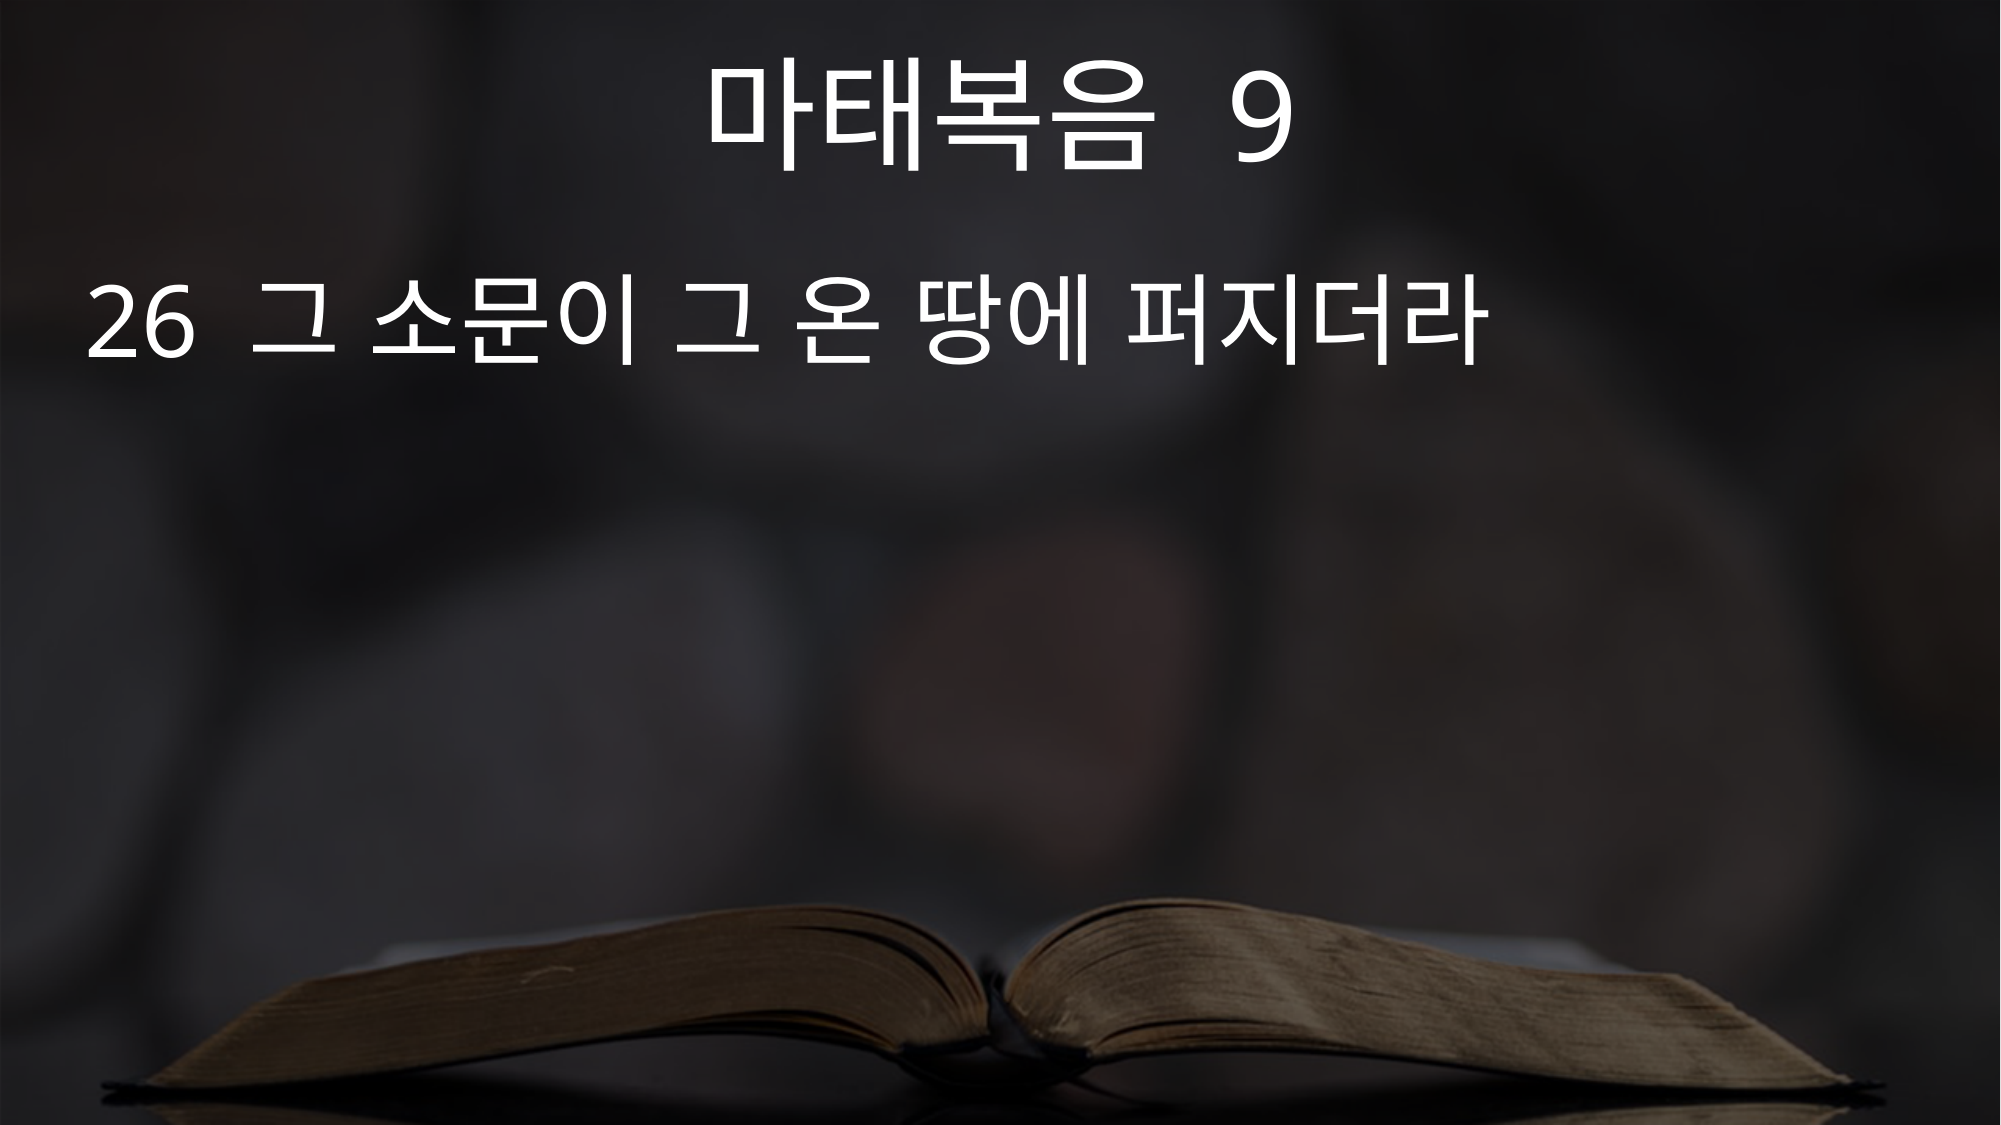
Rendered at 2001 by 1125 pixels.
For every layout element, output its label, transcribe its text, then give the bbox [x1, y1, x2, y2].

picture [0, 0, 2001, 1125]
footer 마태복음 9 [0, 32, 2000, 192]
list 26 그 소문이 그 온 땅에 퍼지더라 [69, 263, 1953, 423]
